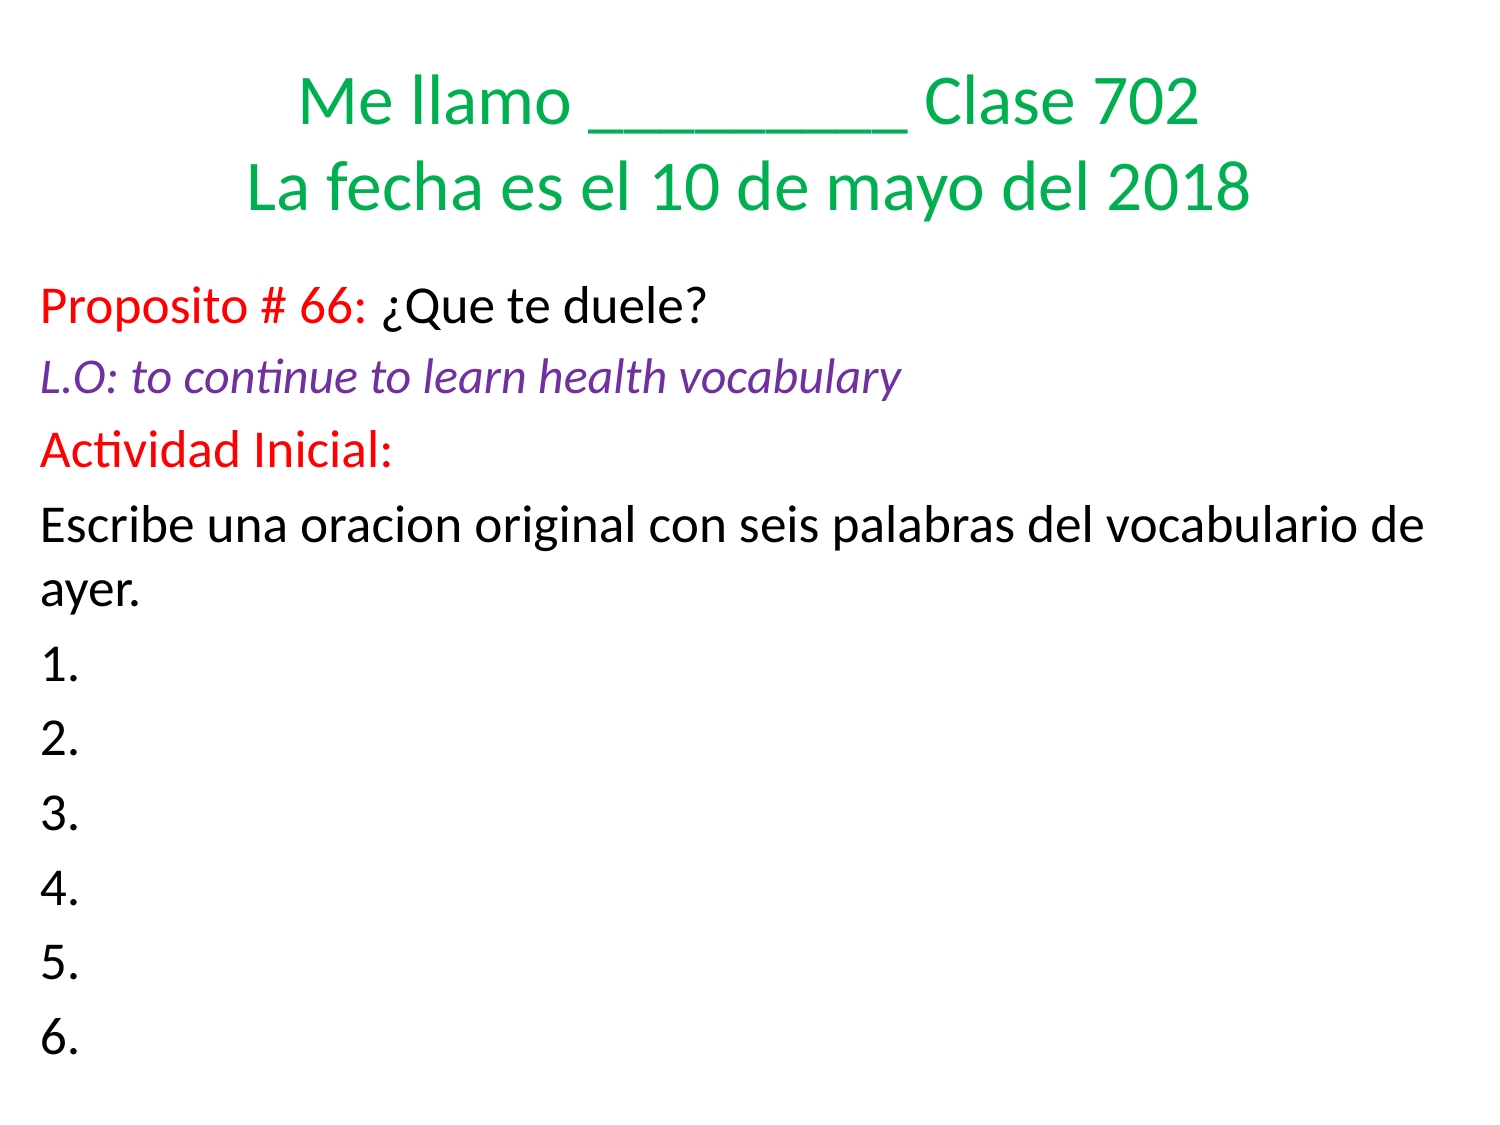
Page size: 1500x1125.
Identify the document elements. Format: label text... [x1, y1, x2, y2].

title Me llamo _________ Clase 702 La fecha es el 10 de mayo del 2018 [75, 45, 1425, 233]
list Proposito # 66: ¿Que te duele? L.O: to continue to learn health vocabulary Actividad Inicial: Escribe una oracion original con seis palabras del vocabulario de ayer. 1. 2. 3. 4. 5. 6. [24, 262, 1488, 1075]
